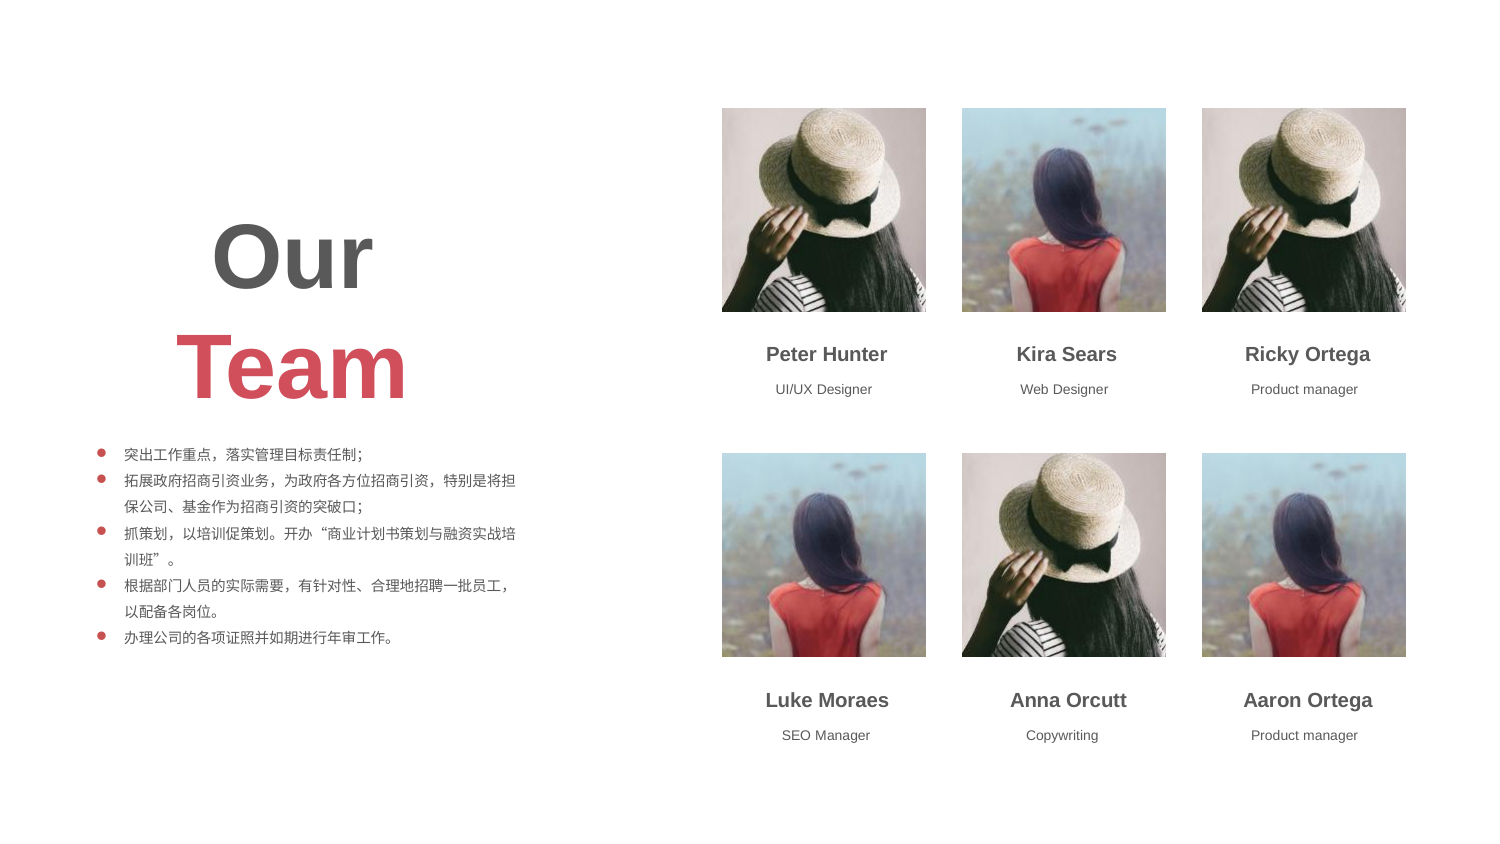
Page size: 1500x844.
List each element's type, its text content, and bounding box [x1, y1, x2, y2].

text_box SEO Manager [778, 715, 874, 746]
text_box UI/UX Designer [772, 369, 876, 400]
picture [962, 453, 1166, 658]
picture [1201, 107, 1406, 312]
text_box Copywriting [1022, 715, 1103, 746]
text_box Ricky Ortega [1242, 340, 1374, 369]
text_box Aaron Ortega [1240, 686, 1376, 715]
title Our Team [81, 189, 505, 429]
text_box Web Designer [1017, 369, 1112, 400]
picture [1201, 453, 1406, 658]
picture [722, 453, 926, 658]
text_box Kira Sears [1013, 340, 1121, 369]
text_box Product manager [1247, 715, 1362, 746]
text_box Luke Moraes [762, 686, 893, 715]
text_box 突出工作重点，落实管理目标责任制； 拓展政府招商引资业务，为政府各方位招商引资，特别是将担保公司、基金作为招商引资的突破口； 抓策划，以培训促策划。开办“商业计划书策划与融资实战培训班”。 根据部门人员的实际需要，有针对性、合理地招聘一批员工，以配备各岗位。 办理公司的各项证照并如期进行年审工作。 [81, 429, 541, 655]
picture [722, 107, 926, 312]
picture [961, 107, 1166, 312]
text_box Peter Hunter [762, 340, 891, 369]
text_box Product manager [1247, 369, 1362, 400]
text_box Anna Orcutt [1006, 686, 1130, 715]
